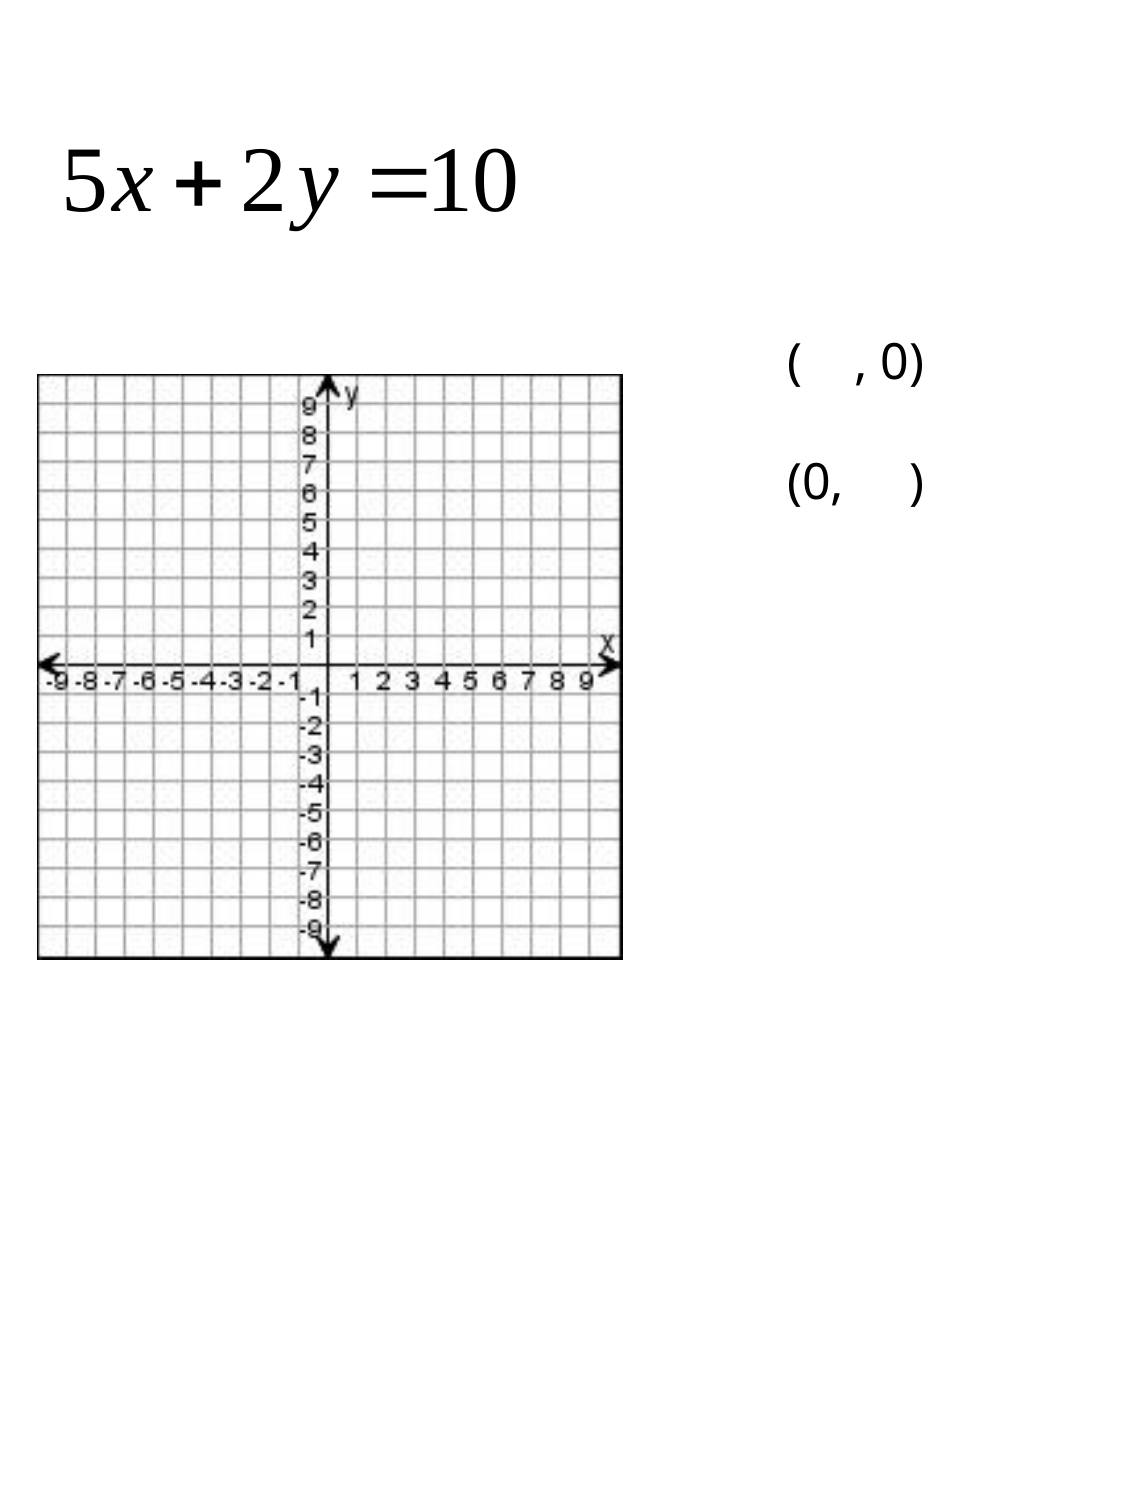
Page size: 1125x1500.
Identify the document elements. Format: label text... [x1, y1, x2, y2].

picture [37, 374, 623, 961]
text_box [49, 124, 535, 251]
text_box ( , 0) (0, ) [772, 321, 940, 517]
